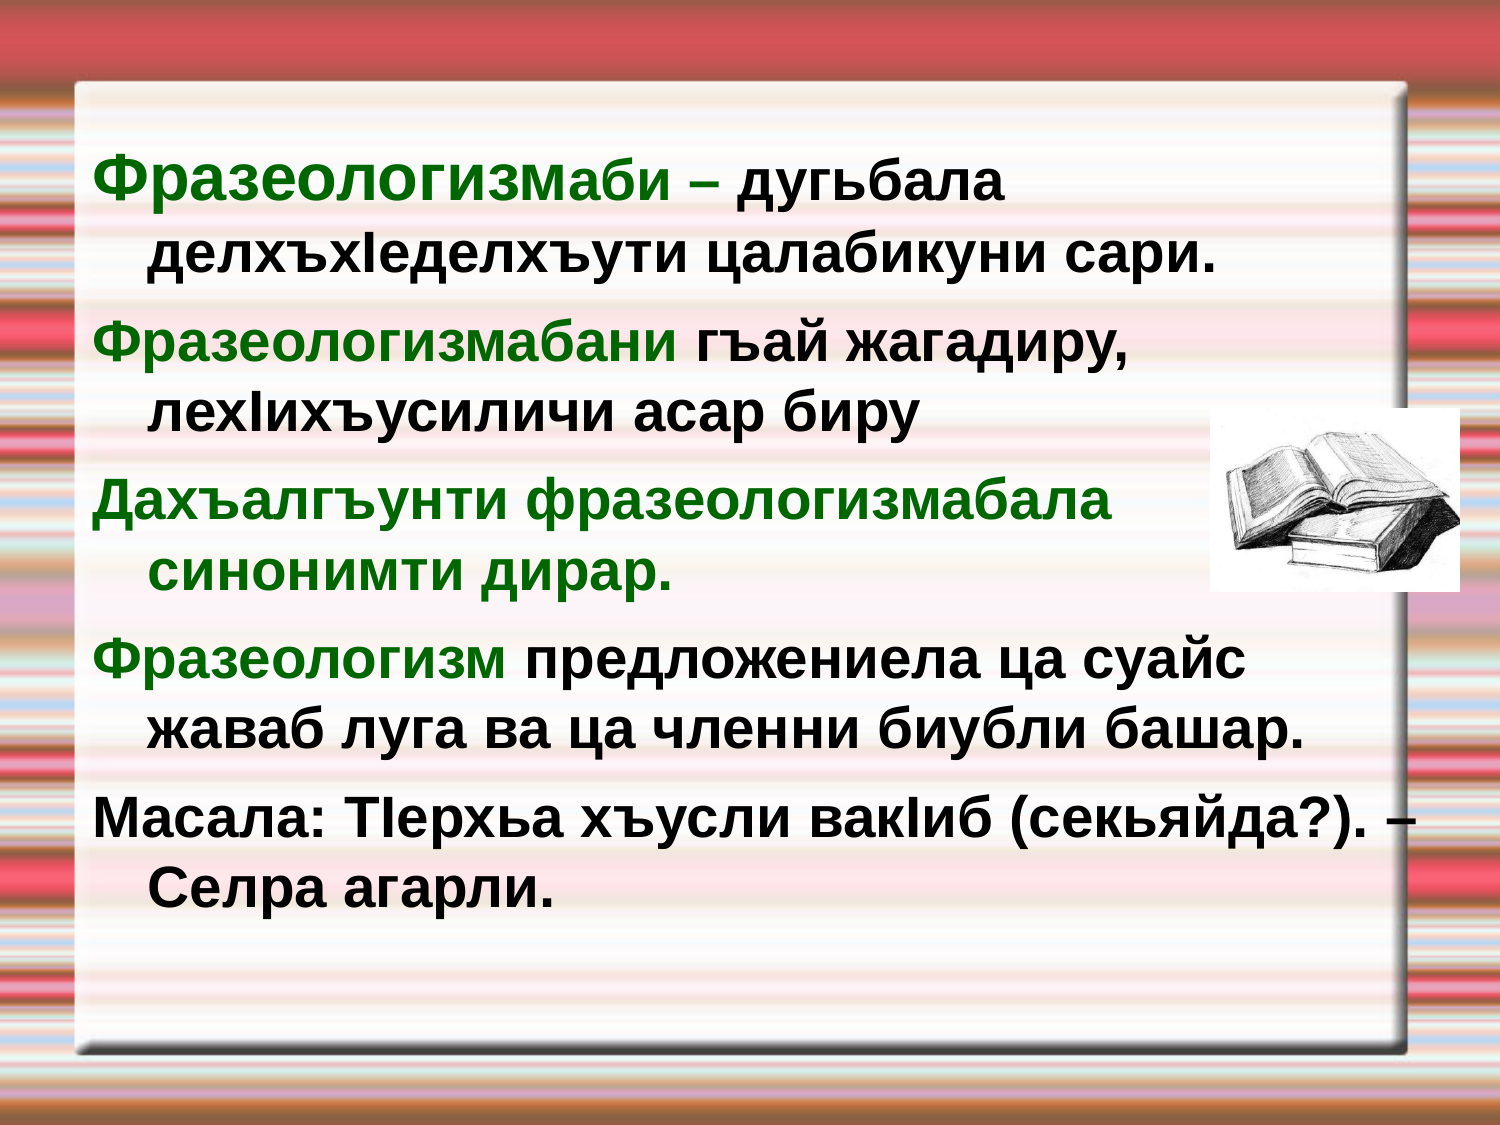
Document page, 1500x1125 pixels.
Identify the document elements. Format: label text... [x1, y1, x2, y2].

picture [0, 0, 1500, 1125]
text_box Фразеологизмаби – дугьбала делхъхIеделхъути цалабикуни сари. Фразеологизмабани гъай жагадиру, лехIихъусиличи асар биру Дахъалгъунти фразеологизмабала синонимти дирар. Фразеологизм предложениела ца суайс жаваб луга ва ца членни биубли башар. Масала: ТIерхьа хъусли вакIиб (секьяйда?). – Селра агарли. [76, 42, 1451, 1047]
